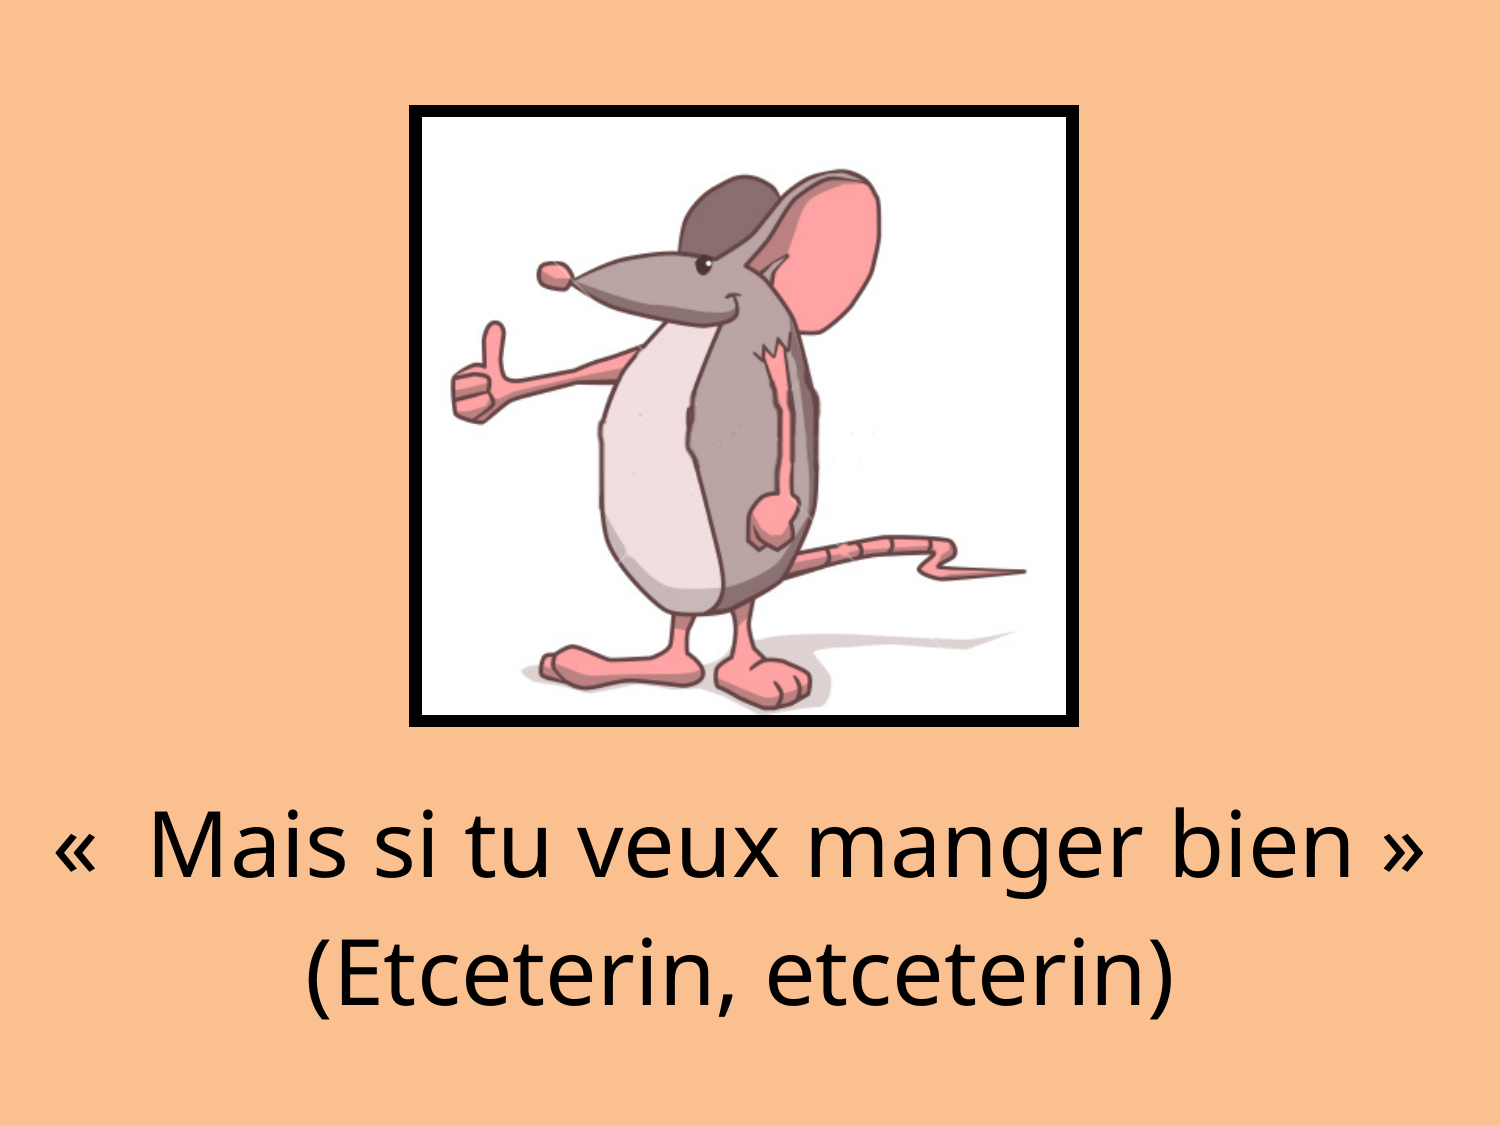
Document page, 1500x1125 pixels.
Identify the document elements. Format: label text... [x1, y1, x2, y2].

picture [421, 116, 1067, 715]
list « Mais si tu veux manger bien » (Etceterin, etceterin) [28, 778, 1454, 1067]
